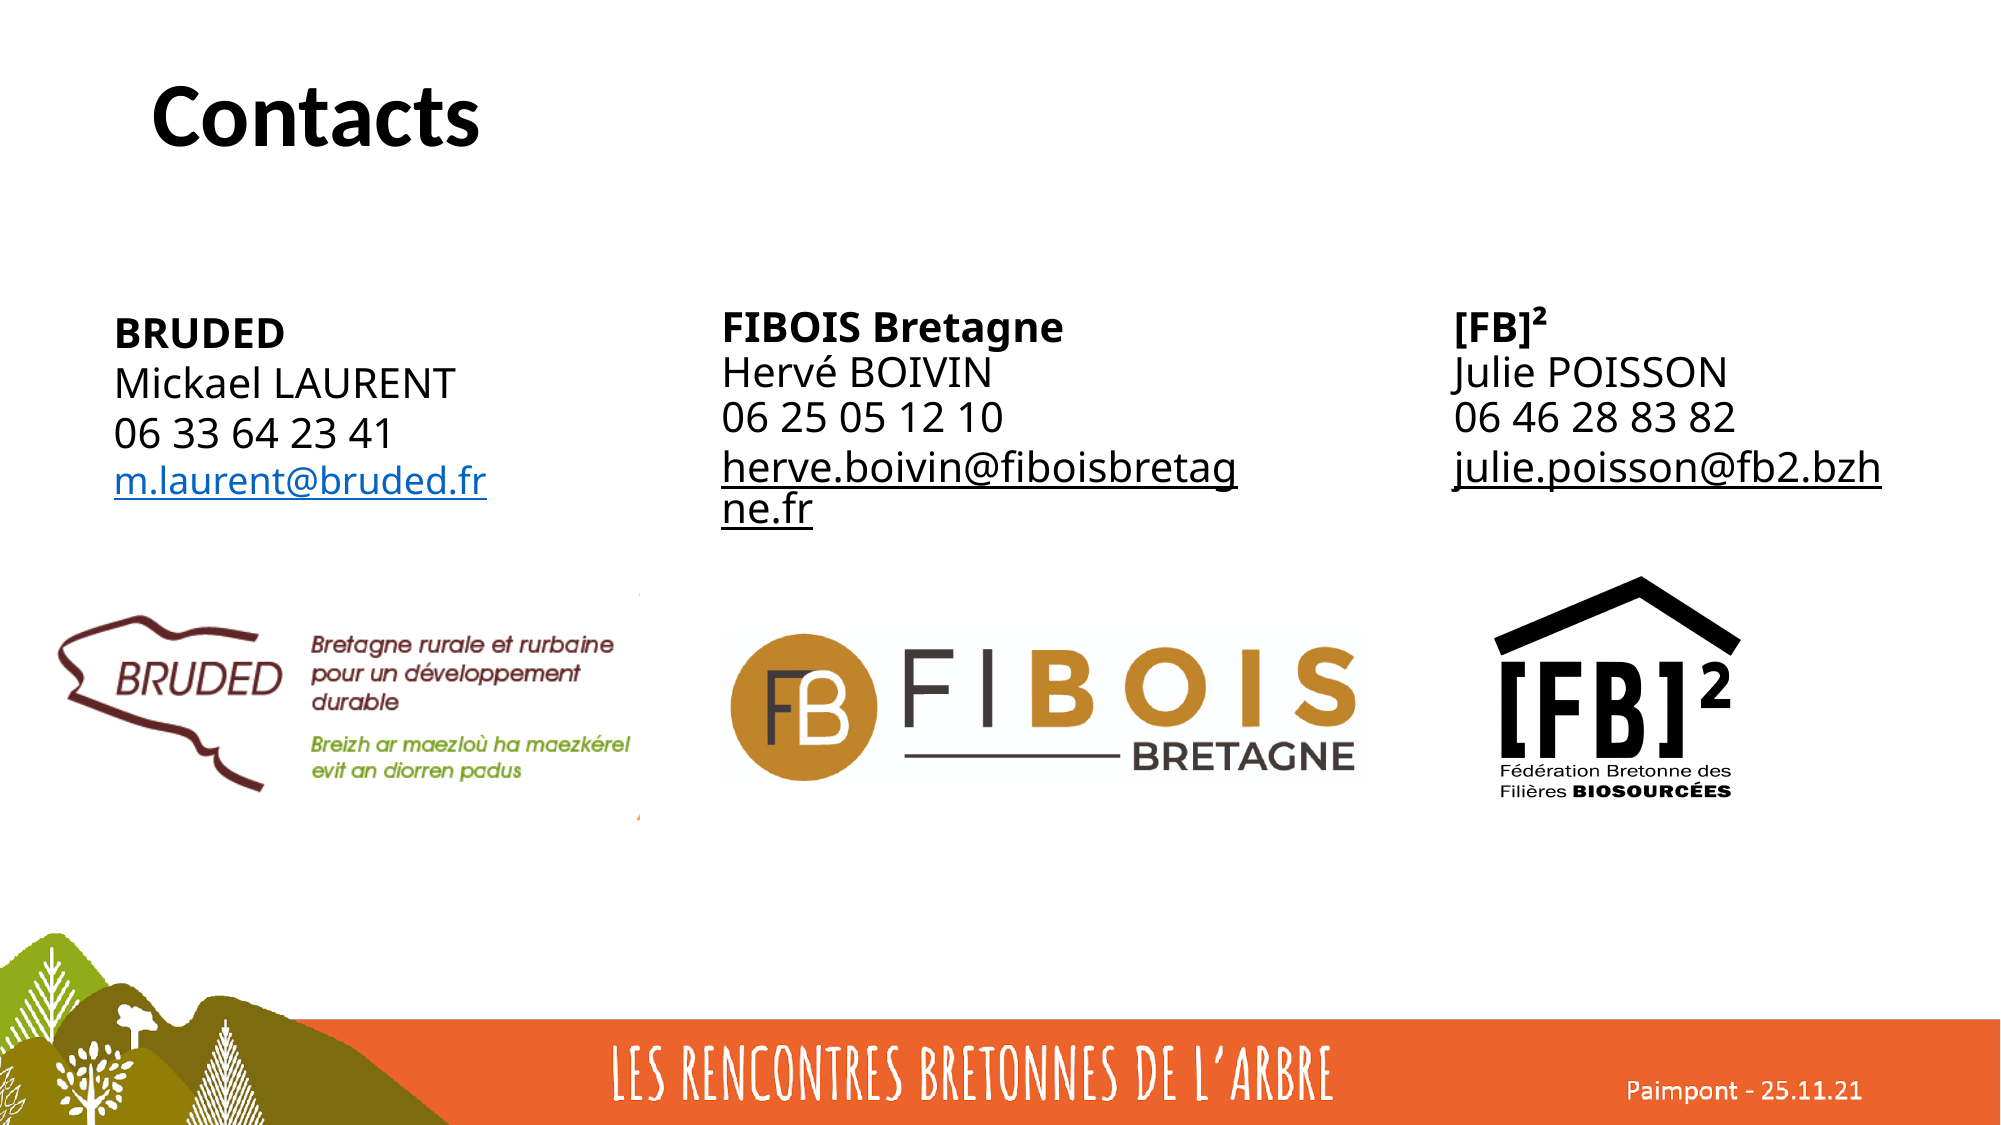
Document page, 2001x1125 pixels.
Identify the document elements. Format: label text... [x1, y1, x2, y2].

text_box [FB]² Julie POISSON 06 46 28 83 82 julie.poisson@fb2.bzh [1438, 299, 1902, 781]
picture [52, 588, 640, 825]
title Contacts [137, 59, 1863, 278]
picture [0, 925, 2001, 1125]
list BRUDED Mickael LAURENT 06 33 64 23 41 m.laurent@bruded.fr [98, 299, 562, 587]
text_box FIBOIS Bretagne Hervé BOIVIN 06 25 05 12 10 herve.boivin@fiboisbretagne.fr [706, 299, 1276, 781]
picture [723, 633, 1362, 781]
picture [1486, 558, 1752, 803]
